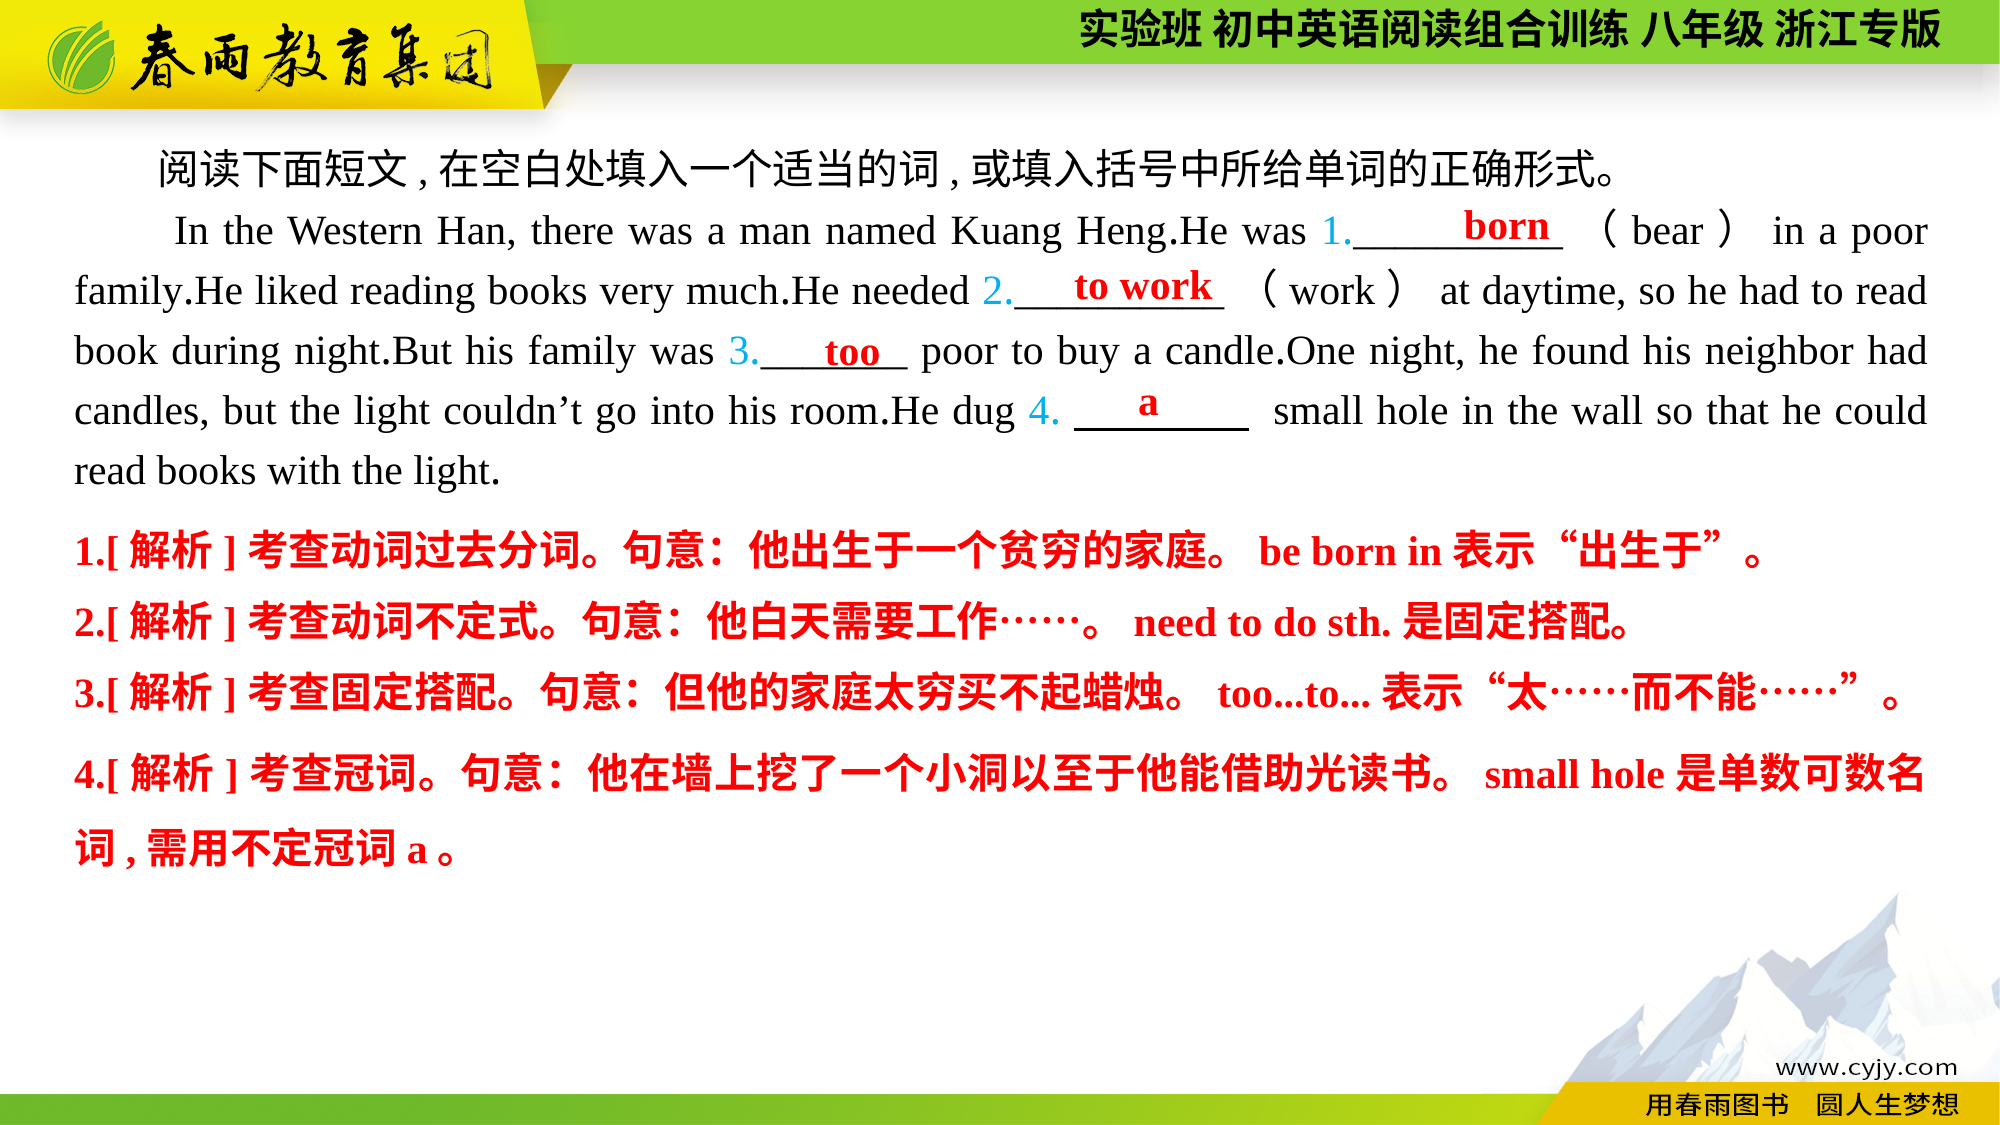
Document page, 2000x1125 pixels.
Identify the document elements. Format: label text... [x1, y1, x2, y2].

text_box 2.[解析]考查动词不定式。句意：他白天需要工作……。need to do sth.是固定搭配。 [59, 562, 1944, 633]
text_box 3.[解析]考查固定搭配。句意：但他的家庭太穷买不起蜡烛。too...to...表示“太……而不能……”。 [59, 633, 1944, 714]
text_box to work [1059, 250, 1228, 316]
text_box 1.[解析]考查动词过去分词。句意：他出生于一个贫穷的家庭。be born in表示“出生于”。 [59, 491, 1944, 562]
text_box too [799, 316, 896, 381]
text_box a [1112, 366, 1175, 432]
text_box born [1449, 190, 1565, 256]
picture [0, 0, 2000, 1125]
list 阅读下面短文,在空白处填入一个适当的词,或填入括号中所给单词的正确形式。 In the Western Han, there was a man named Kuang Heng.He was 1.__________（bear）in a poor family.He liked reading books very much.He needed 2.__________（work）at daytime, so he had to read book during night.But his family was 3._______ poor to buy a candle.One night, he found his neighbor had candles, but the light couldn’t go into his room.He dug 4. small hole in the wall so that he could read books with the light. [59, 125, 1944, 491]
text_box 4.[解析]考查冠词。句意：他在墙上挖了一个小洞以至于他能借助光读书。small hole是单数可数名词,需用不定冠词a。 [59, 714, 1944, 880]
